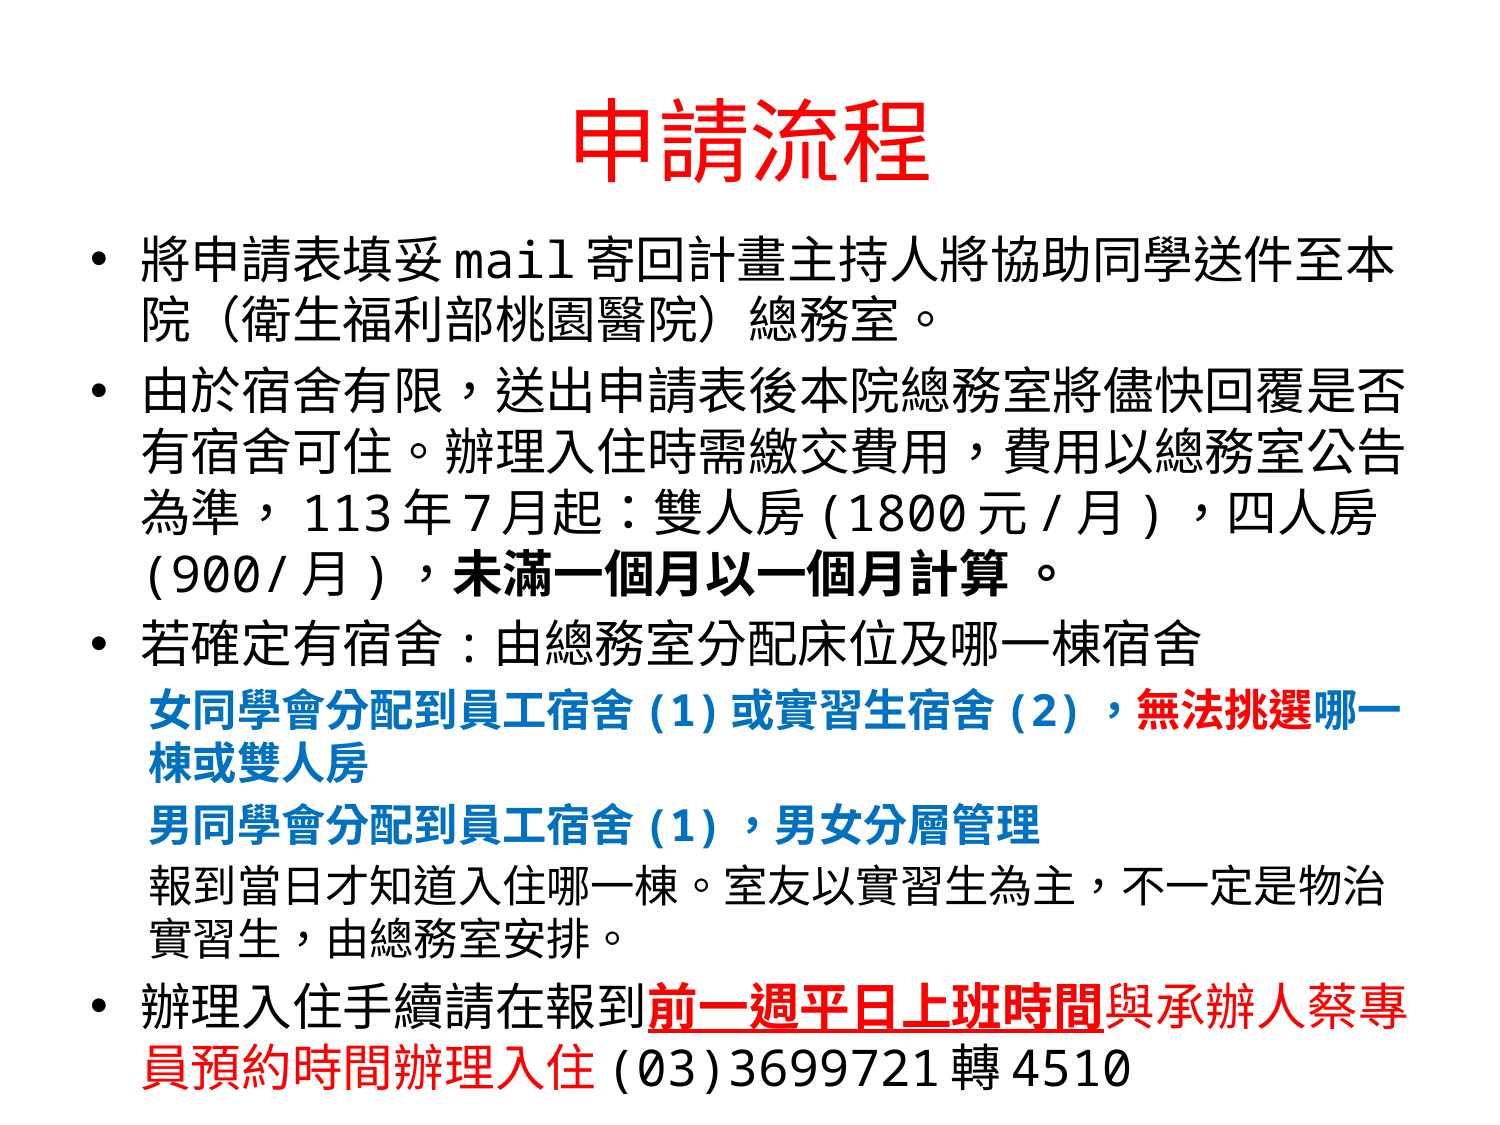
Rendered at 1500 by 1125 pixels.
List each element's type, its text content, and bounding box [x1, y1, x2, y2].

list 將申請表填妥mail寄回計畫主持人將協助同學送件至本院（衛生福利部桃園醫院）總務室。 由於宿舍有限，送出申請表後本院總務室將儘快回覆是否有宿舍可住。辦理入住時需繳交費用，費用以總務室公告為準，113年7月起：雙人房(1800元/月)，四人房(900/月)，未滿一個月以一個月計算 。 若確定有宿舍:由總務室分配床位及哪一棟宿舍 女同學會分配到員工宿舍(1)或實習生宿舍(2)，無法挑選哪一棟或雙人房 男同學會分配到員工宿舍(1)，男女分層管理 報到當日才知道入住哪一棟。室友以實習生為主，不一定是物治實習生，由總務室安排。 辦理入住手續請在報到前一週平日上班時間與承辦人蔡專員預約時間辦理入住(03)3699721轉4510 [75, 219, 1425, 1125]
title 申請流程 [75, 45, 1425, 219]
